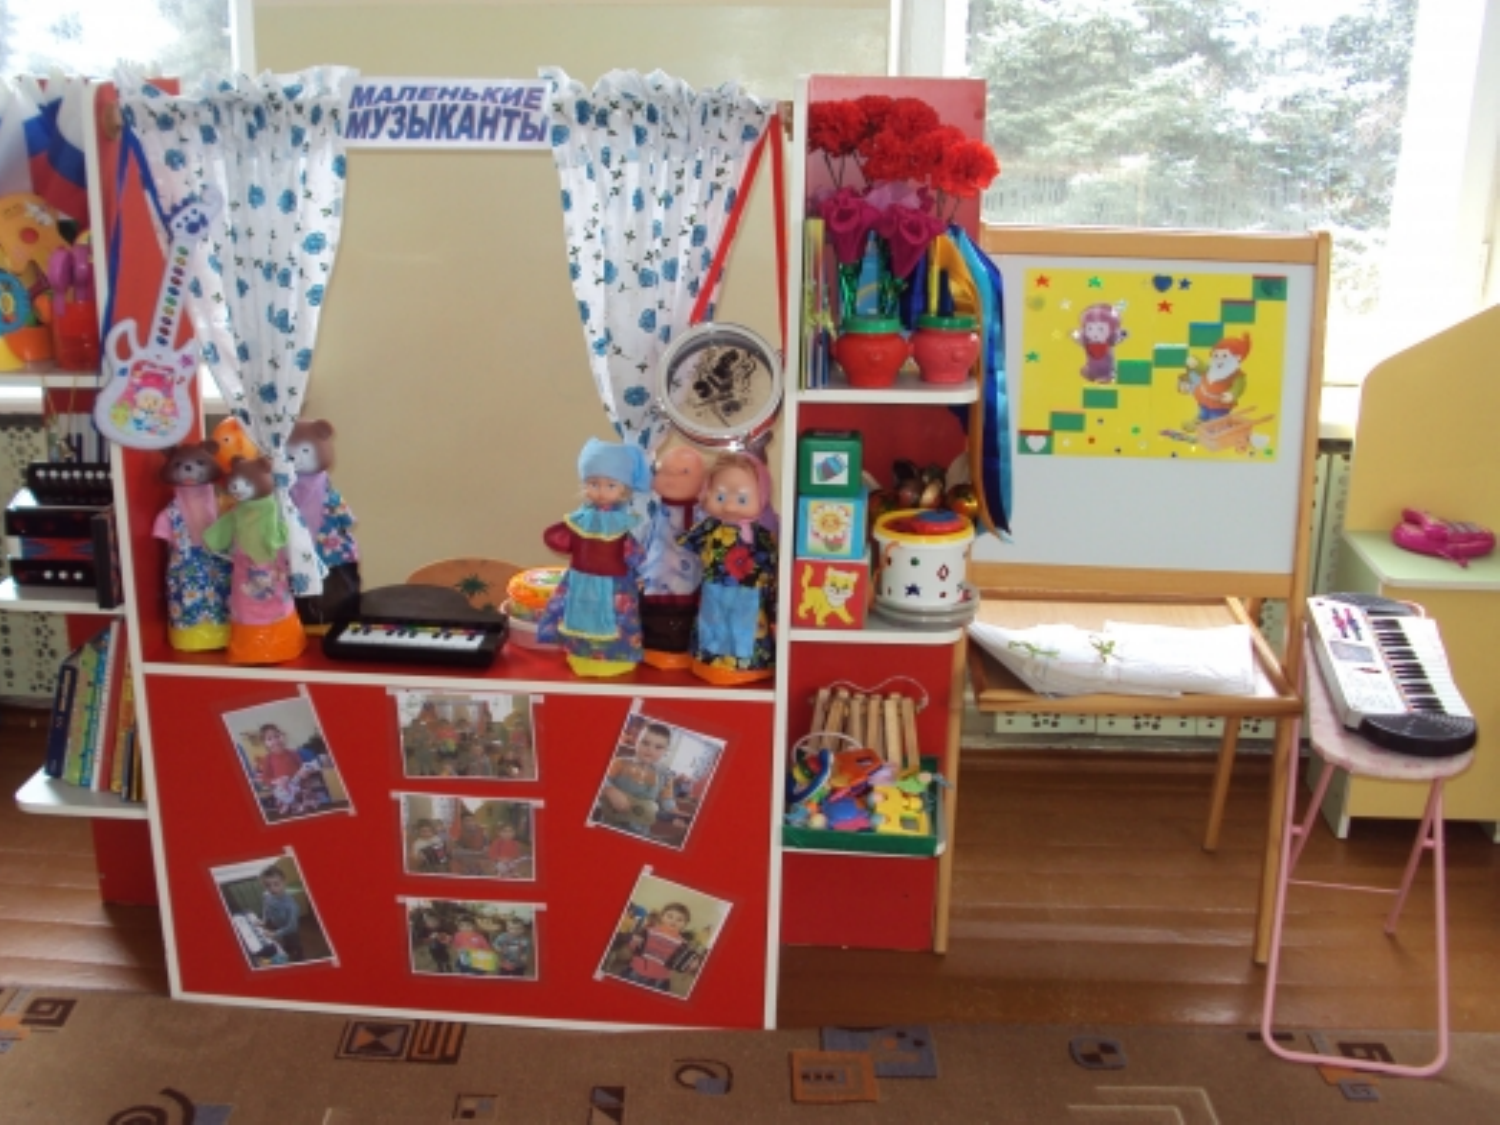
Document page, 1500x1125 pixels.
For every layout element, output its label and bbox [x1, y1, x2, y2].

list [0, 0, 1500, 1125]
